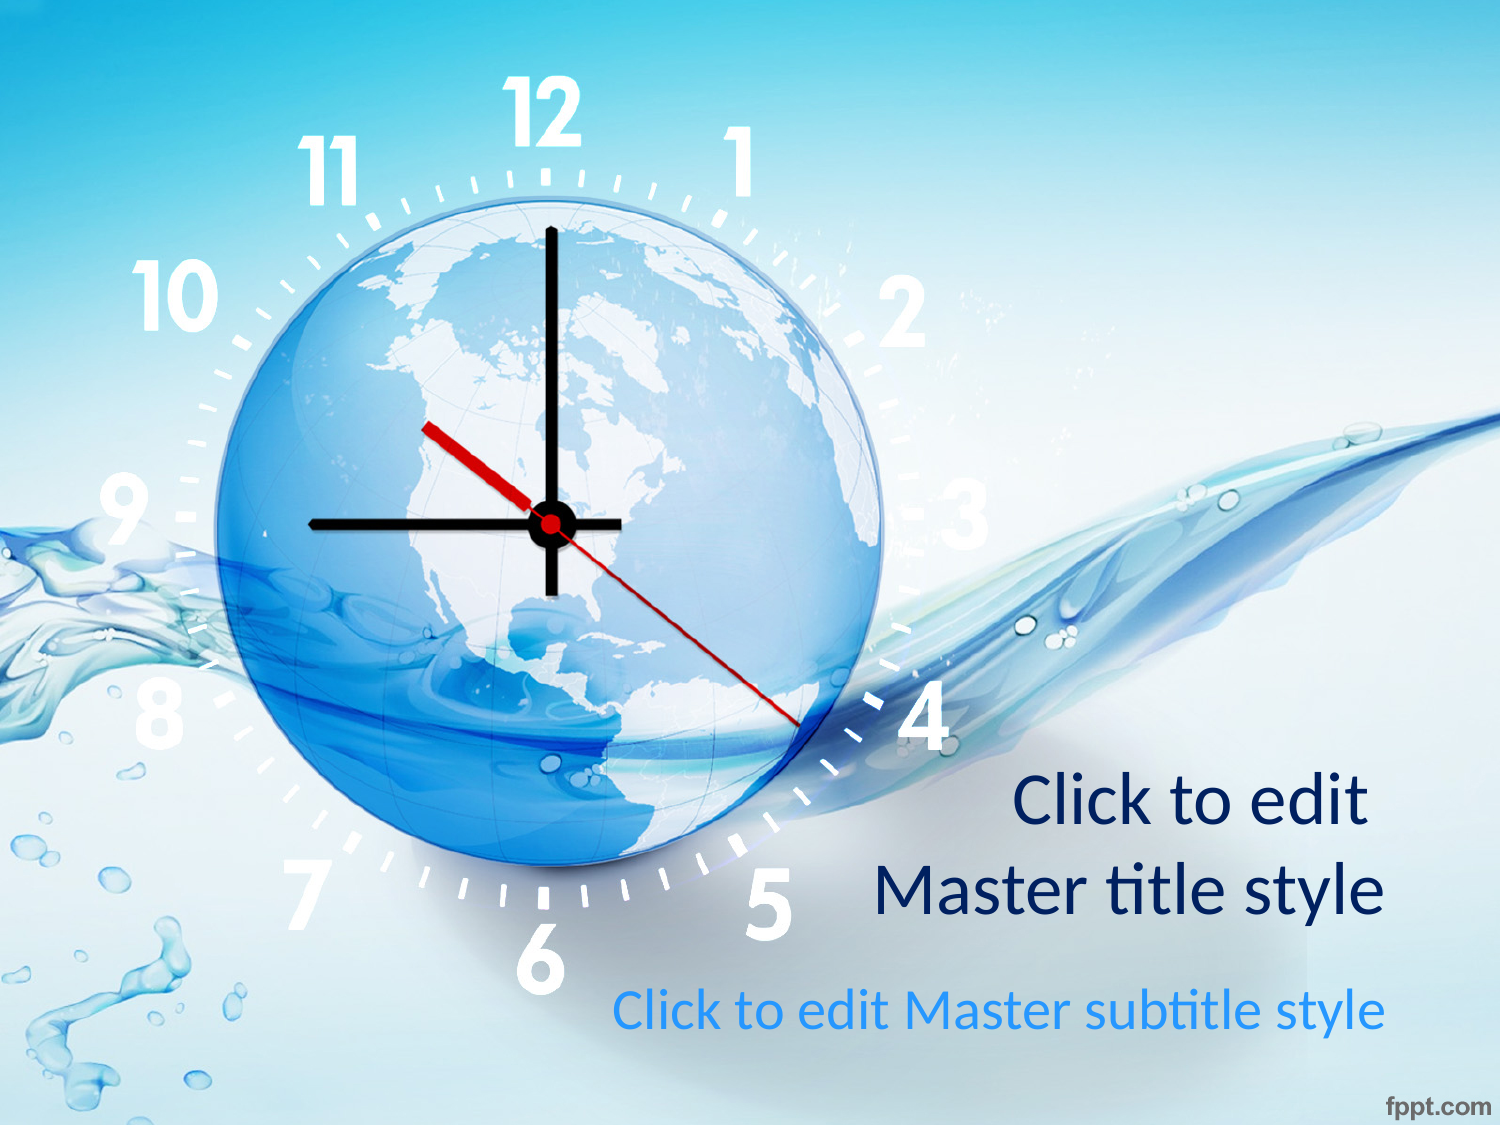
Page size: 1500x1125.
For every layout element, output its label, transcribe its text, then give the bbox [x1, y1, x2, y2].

subtitle Click to edit Master subtitle style [98, 963, 1402, 1067]
picture [0, 0, 1500, 1125]
title Click to edit Master title style [98, 715, 1402, 963]
